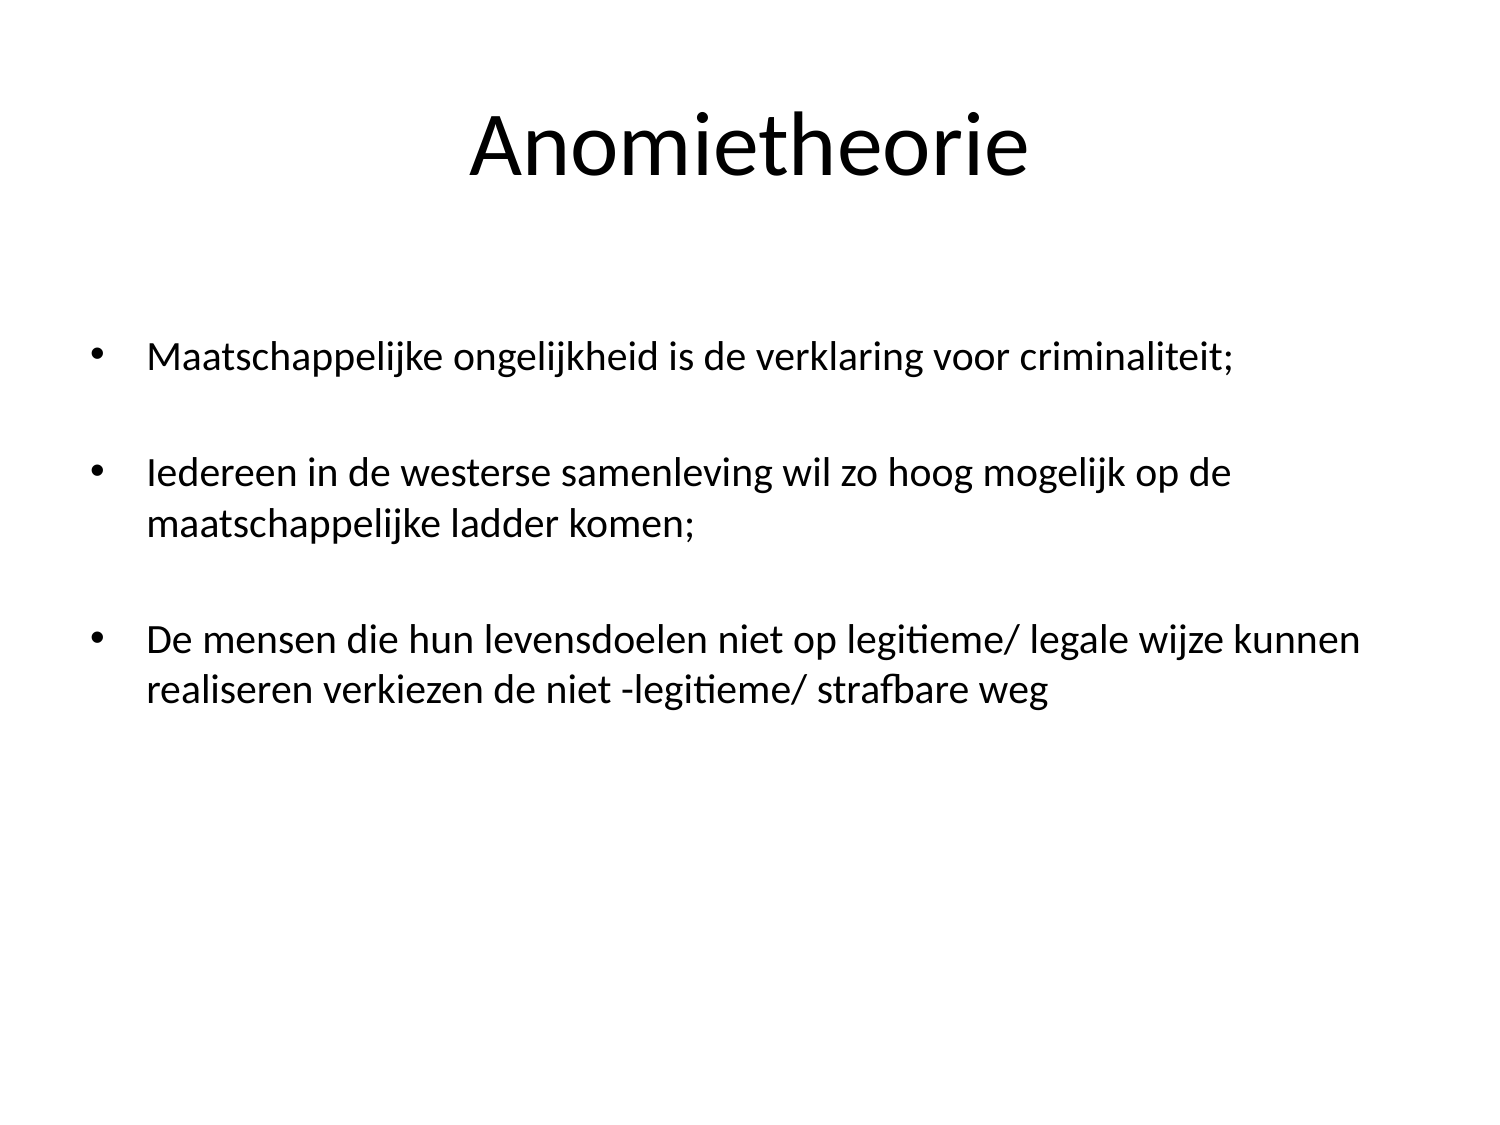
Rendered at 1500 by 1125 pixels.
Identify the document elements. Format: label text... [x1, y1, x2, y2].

title Anomietheorie [75, 45, 1425, 233]
list Maatschappelijke ongelijkheid is de verklaring voor criminaliteit; Iedereen in de westerse samenleving wil zo hoog mogelijk op de maatschappelijke ladder komen; De mensen die hun levensdoelen niet op legitieme/ legale wijze kunnen realiseren verkiezen de niet -legitieme/ strafbare weg [75, 262, 1425, 1005]
